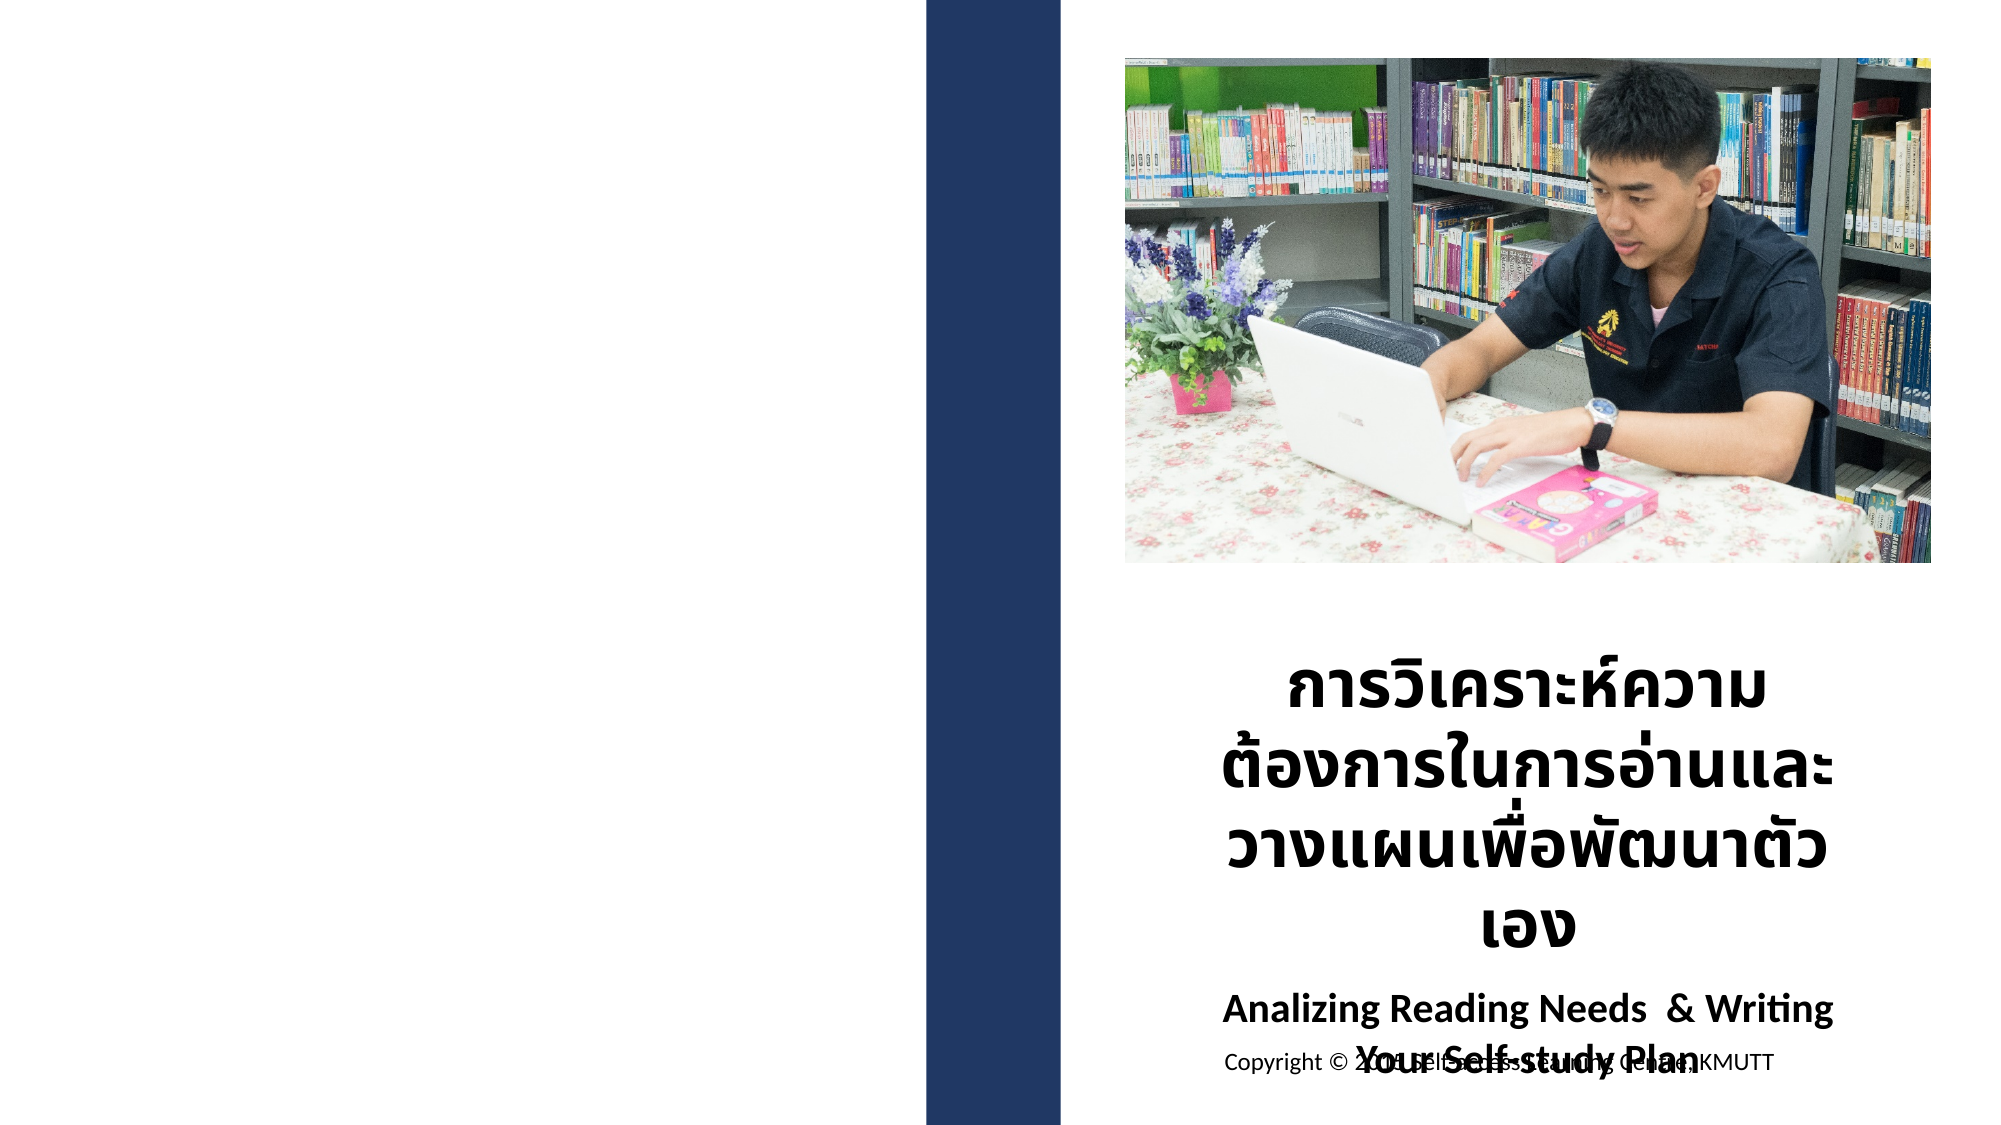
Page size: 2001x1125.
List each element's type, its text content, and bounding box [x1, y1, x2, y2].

text_box การวิเคราะห์ความต้องการในการอ่านและวางแผนเพื่อพัฒนาตัวเอง Analizing Reading Needs & Writing Your Self-study Plan [1203, 632, 1853, 1090]
text_box [925, 0, 1062, 1125]
text_box Copyright © 2015 Self-access Learning Centre, KMUTT [1207, 1036, 1849, 1084]
picture [1125, 58, 1931, 563]
